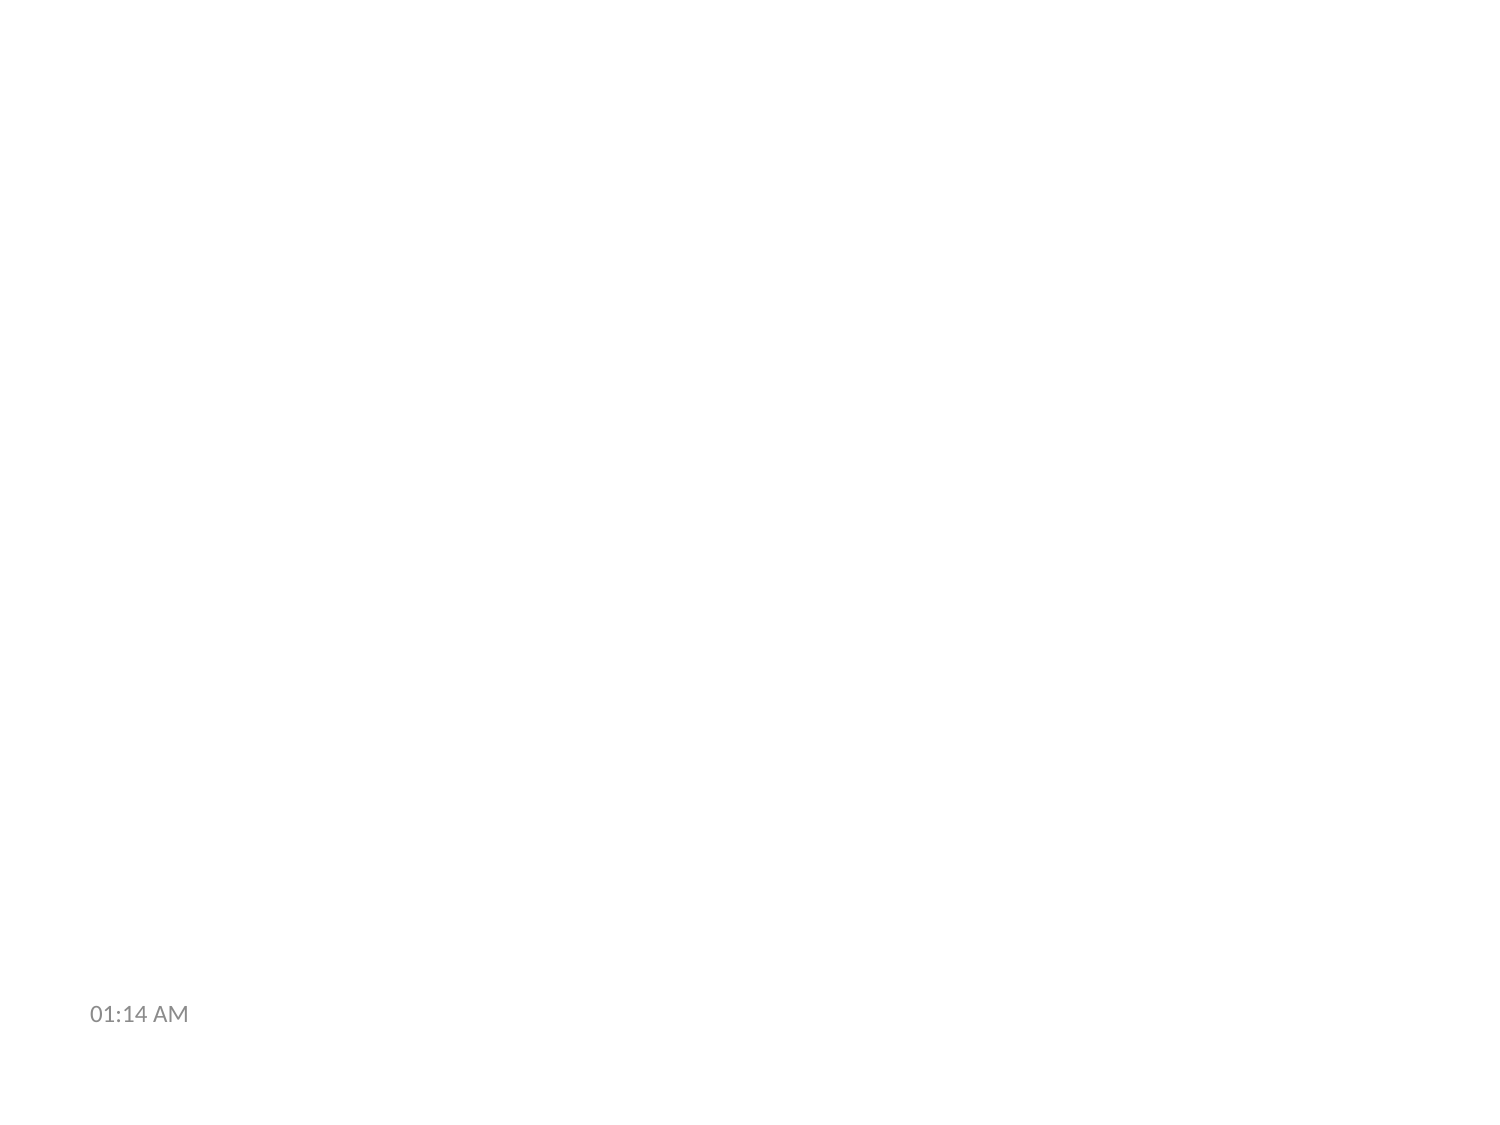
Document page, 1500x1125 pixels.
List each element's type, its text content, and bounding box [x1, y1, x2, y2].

text_box 3:35 PM [75, 982, 425, 1043]
